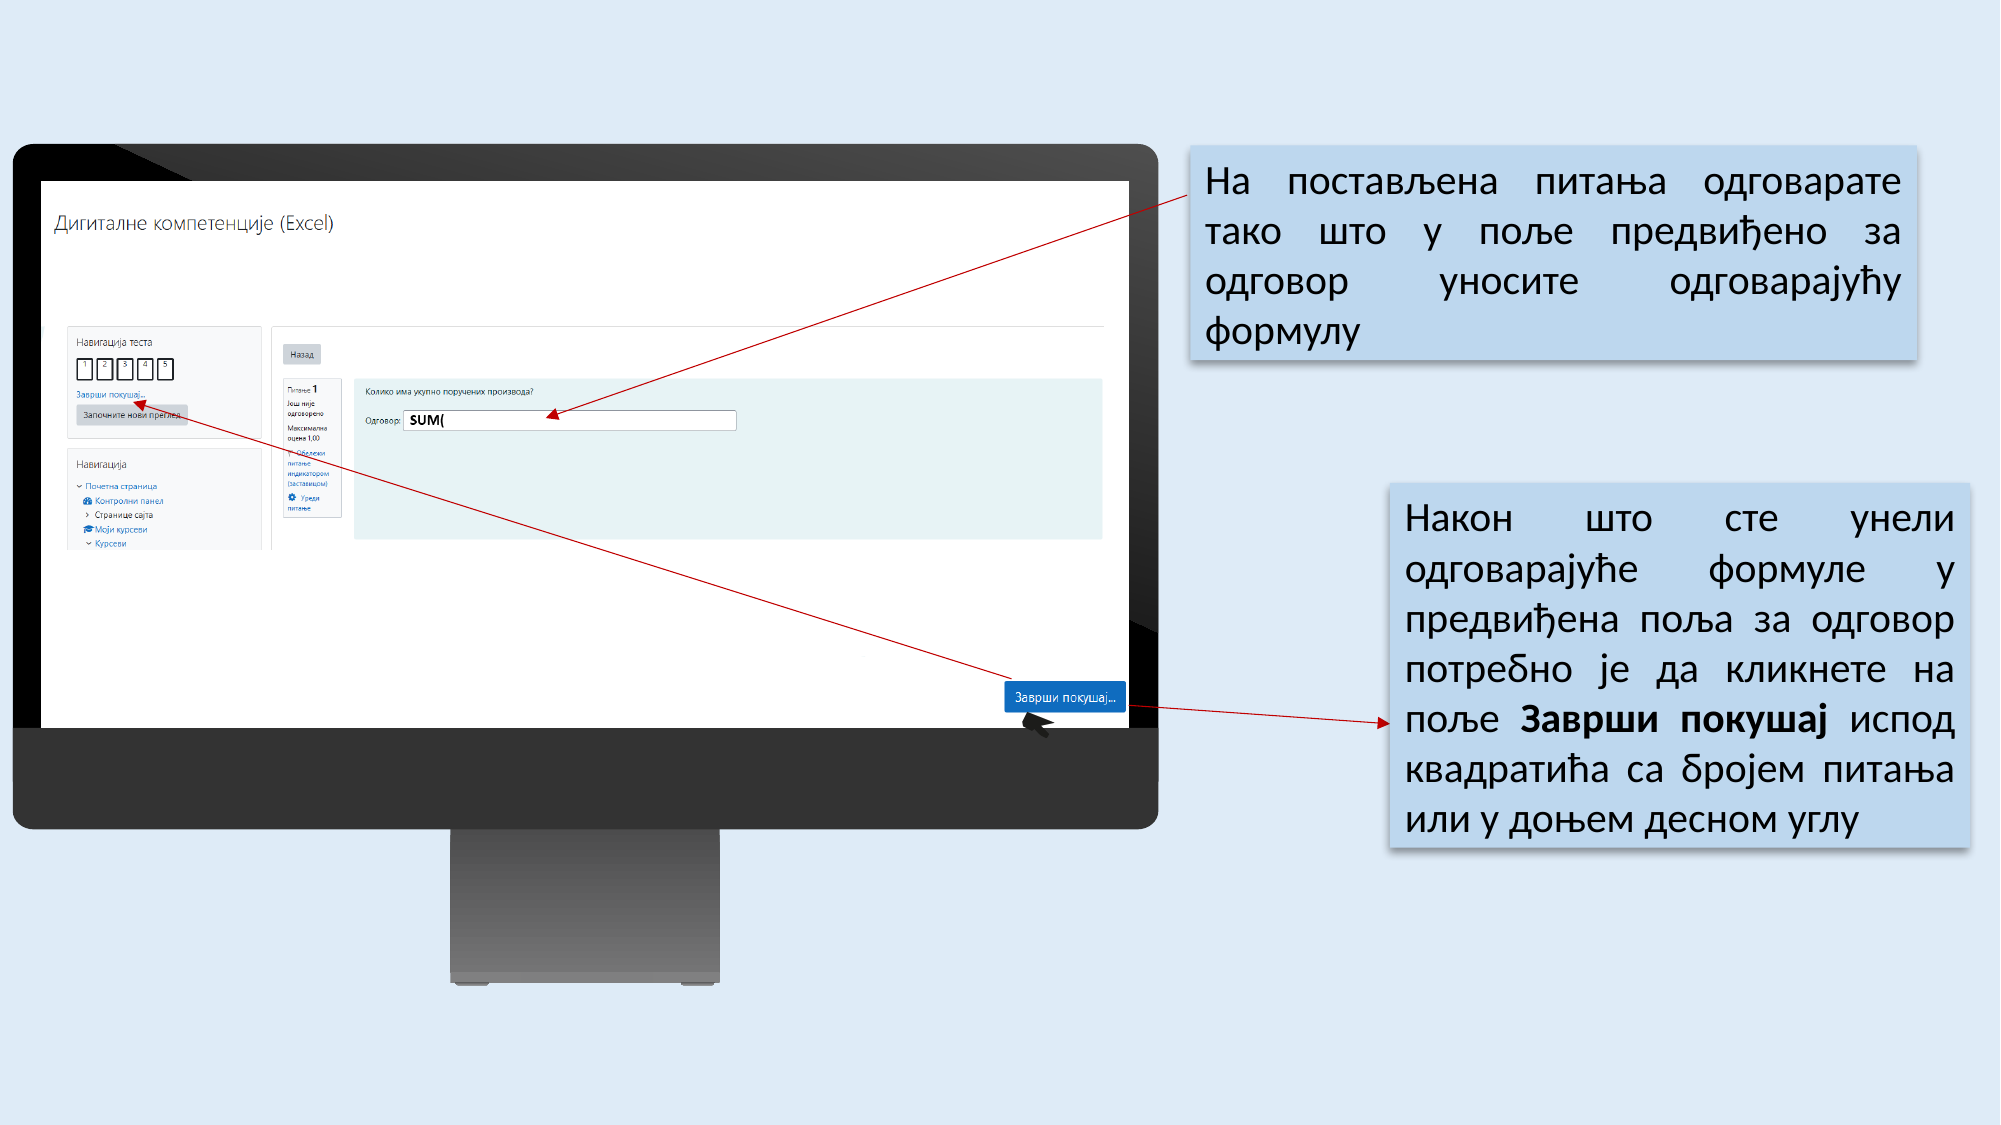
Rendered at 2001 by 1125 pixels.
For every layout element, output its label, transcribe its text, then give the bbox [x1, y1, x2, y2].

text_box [1128, 705, 1391, 724]
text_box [132, 401, 1012, 679]
picture [53, 208, 545, 242]
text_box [12, 143, 1159, 986]
text_box Након што сте унели одговарајуће формуле у предвиђена поља за одговор потребно је да кликнете на поље Заврши покушај испод квадратића са бројем питања или у доњем десном углу [1389, 482, 1971, 848]
text_box На постављена питања одговарате тако што у поље предвиђено за одговор уносите одговарајућу формулу [1190, 145, 1917, 361]
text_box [545, 195, 1188, 419]
